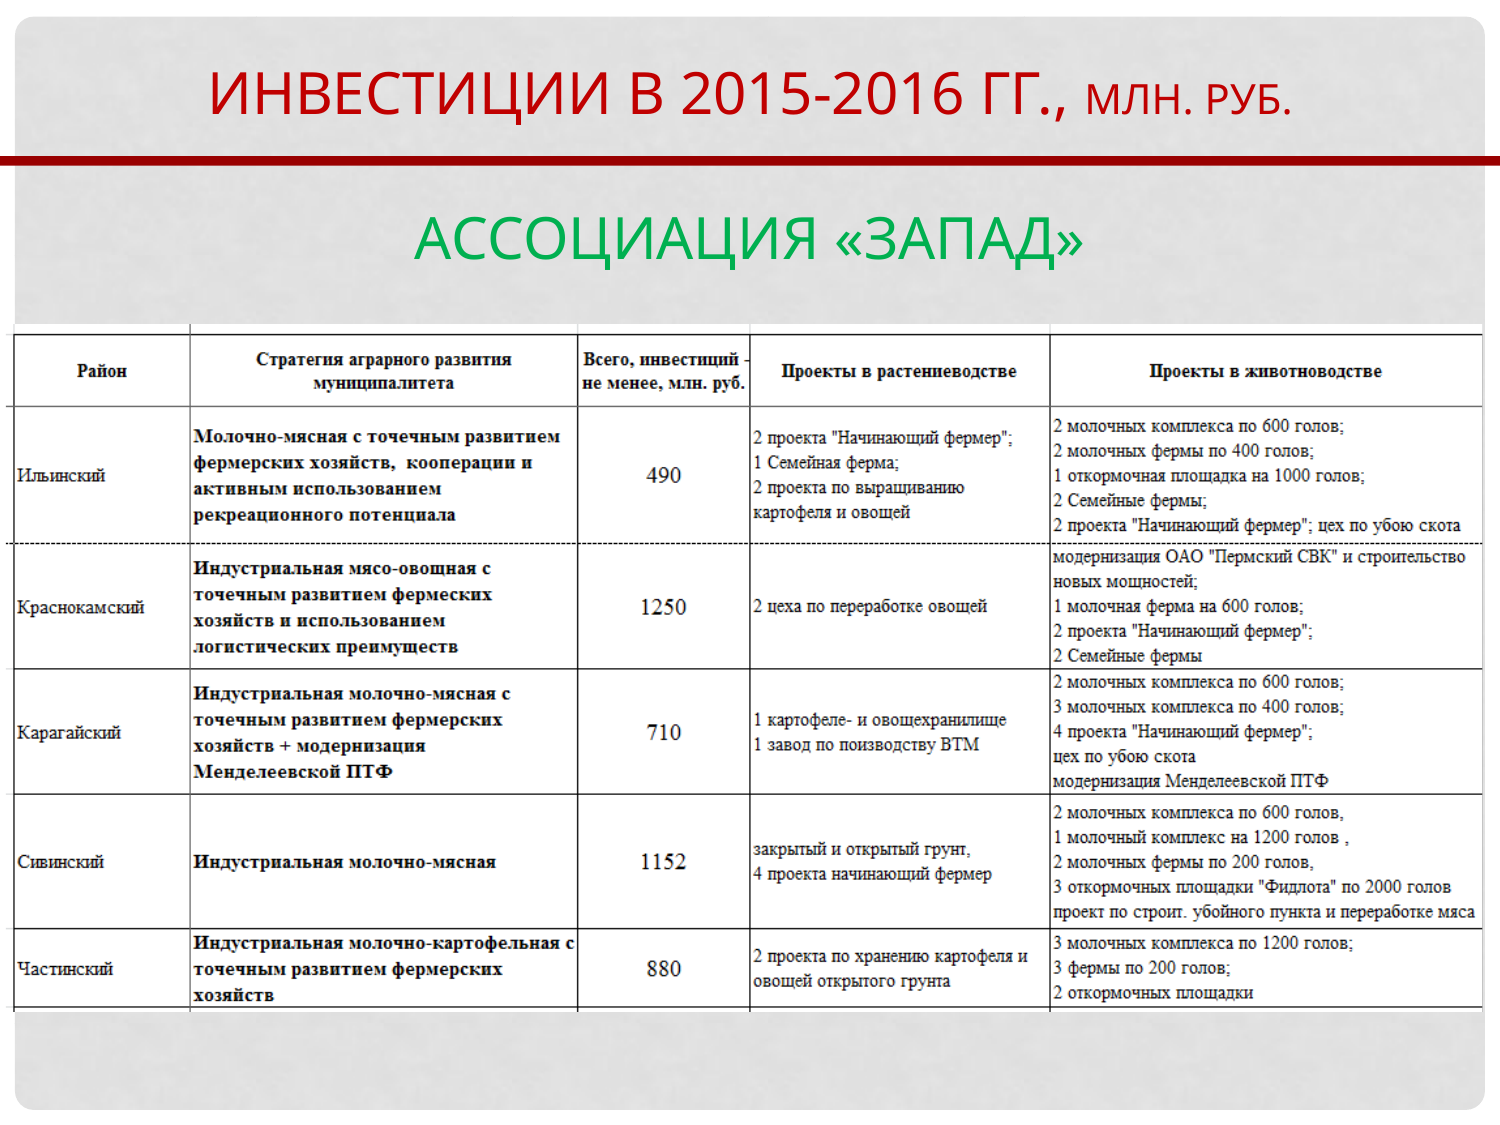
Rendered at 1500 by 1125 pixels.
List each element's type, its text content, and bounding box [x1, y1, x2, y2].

text_box АССОЦИАЦИЯ «ЗАПАД» [29, 193, 1471, 303]
picture [5, 324, 1483, 1012]
text_box Инвестиции в 2015-2016 гг., млн. руб. [29, 48, 1471, 158]
